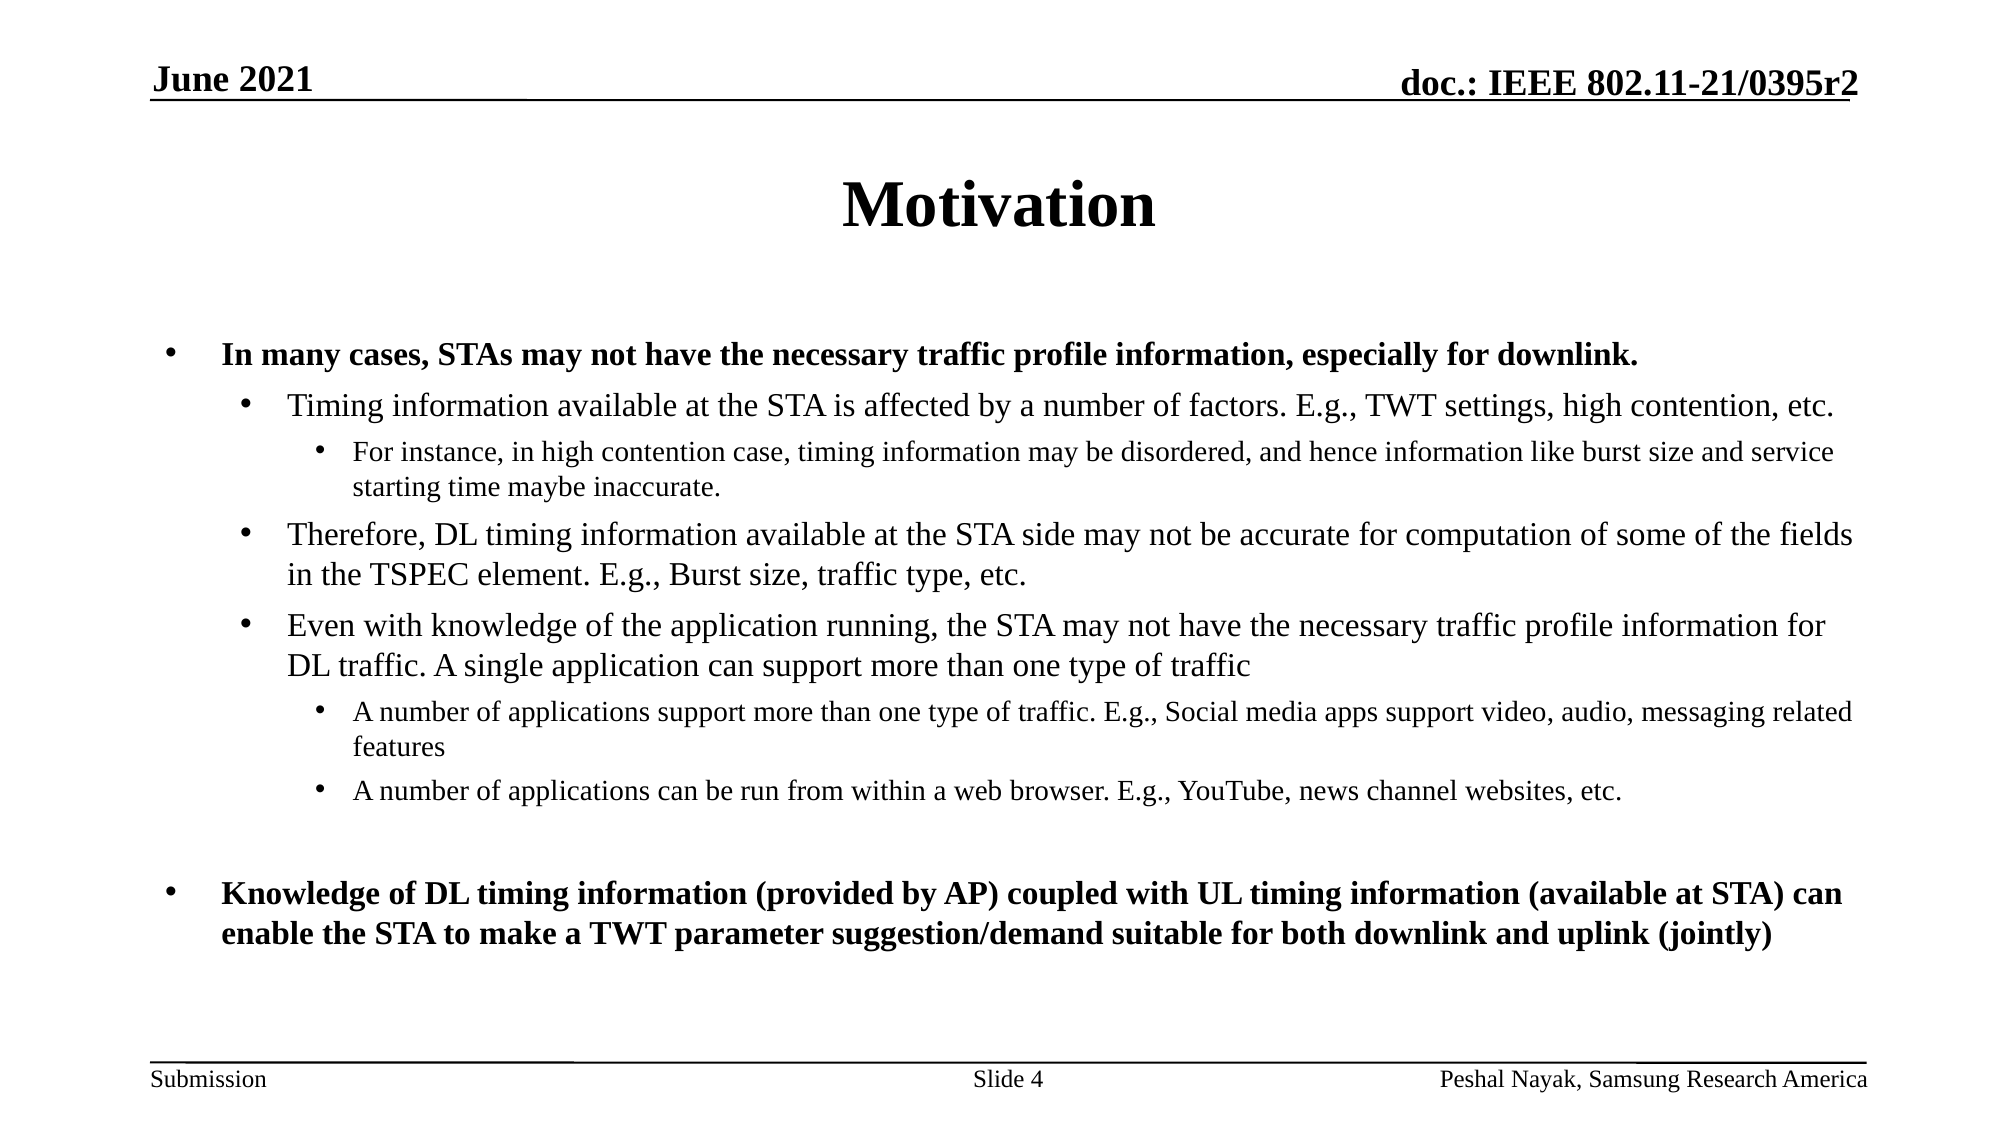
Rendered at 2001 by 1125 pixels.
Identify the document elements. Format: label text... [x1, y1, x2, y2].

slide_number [152, 54, 563, 100]
list In many cases, STAs may not have the necessary traffic profile information, especially for downlink. Timing information available at the STA is affected by a number of factors. E.g., TWT settings, high contention, etc. For instance, in high contention case, timing information may be disordered, and hence information like burst size and service starting time maybe inaccurate. Therefore, DL timing information available at the STA side may not be accurate for computation of some of the fields in the TSPEC element. E.g., Burst size, traffic type, etc. Even with knowledge of the application running, the STA may not have the necessary traffic profile information for DL traffic. A single application can support more than one type of traffic A number of applications support more than one type of traffic. E.g., Social media apps support video, audio, messaging related features A number of applications can be run from within a web browser. E.g., YouTube, news channel websites, etc. Knowledge of DL timing information (provided by AP) coupled with UL timing information (available at STA) can enable the STA to make a TWT parameter suggestion/demand suitable for both downlink and uplink (jointly) [149, 324, 1888, 1000]
slide_number Slide 4 [950, 1061, 1067, 1123]
title Motivation [149, 112, 1850, 288]
footer Peshal Nayak, Samsung Research America [1171, 1061, 1869, 1093]
